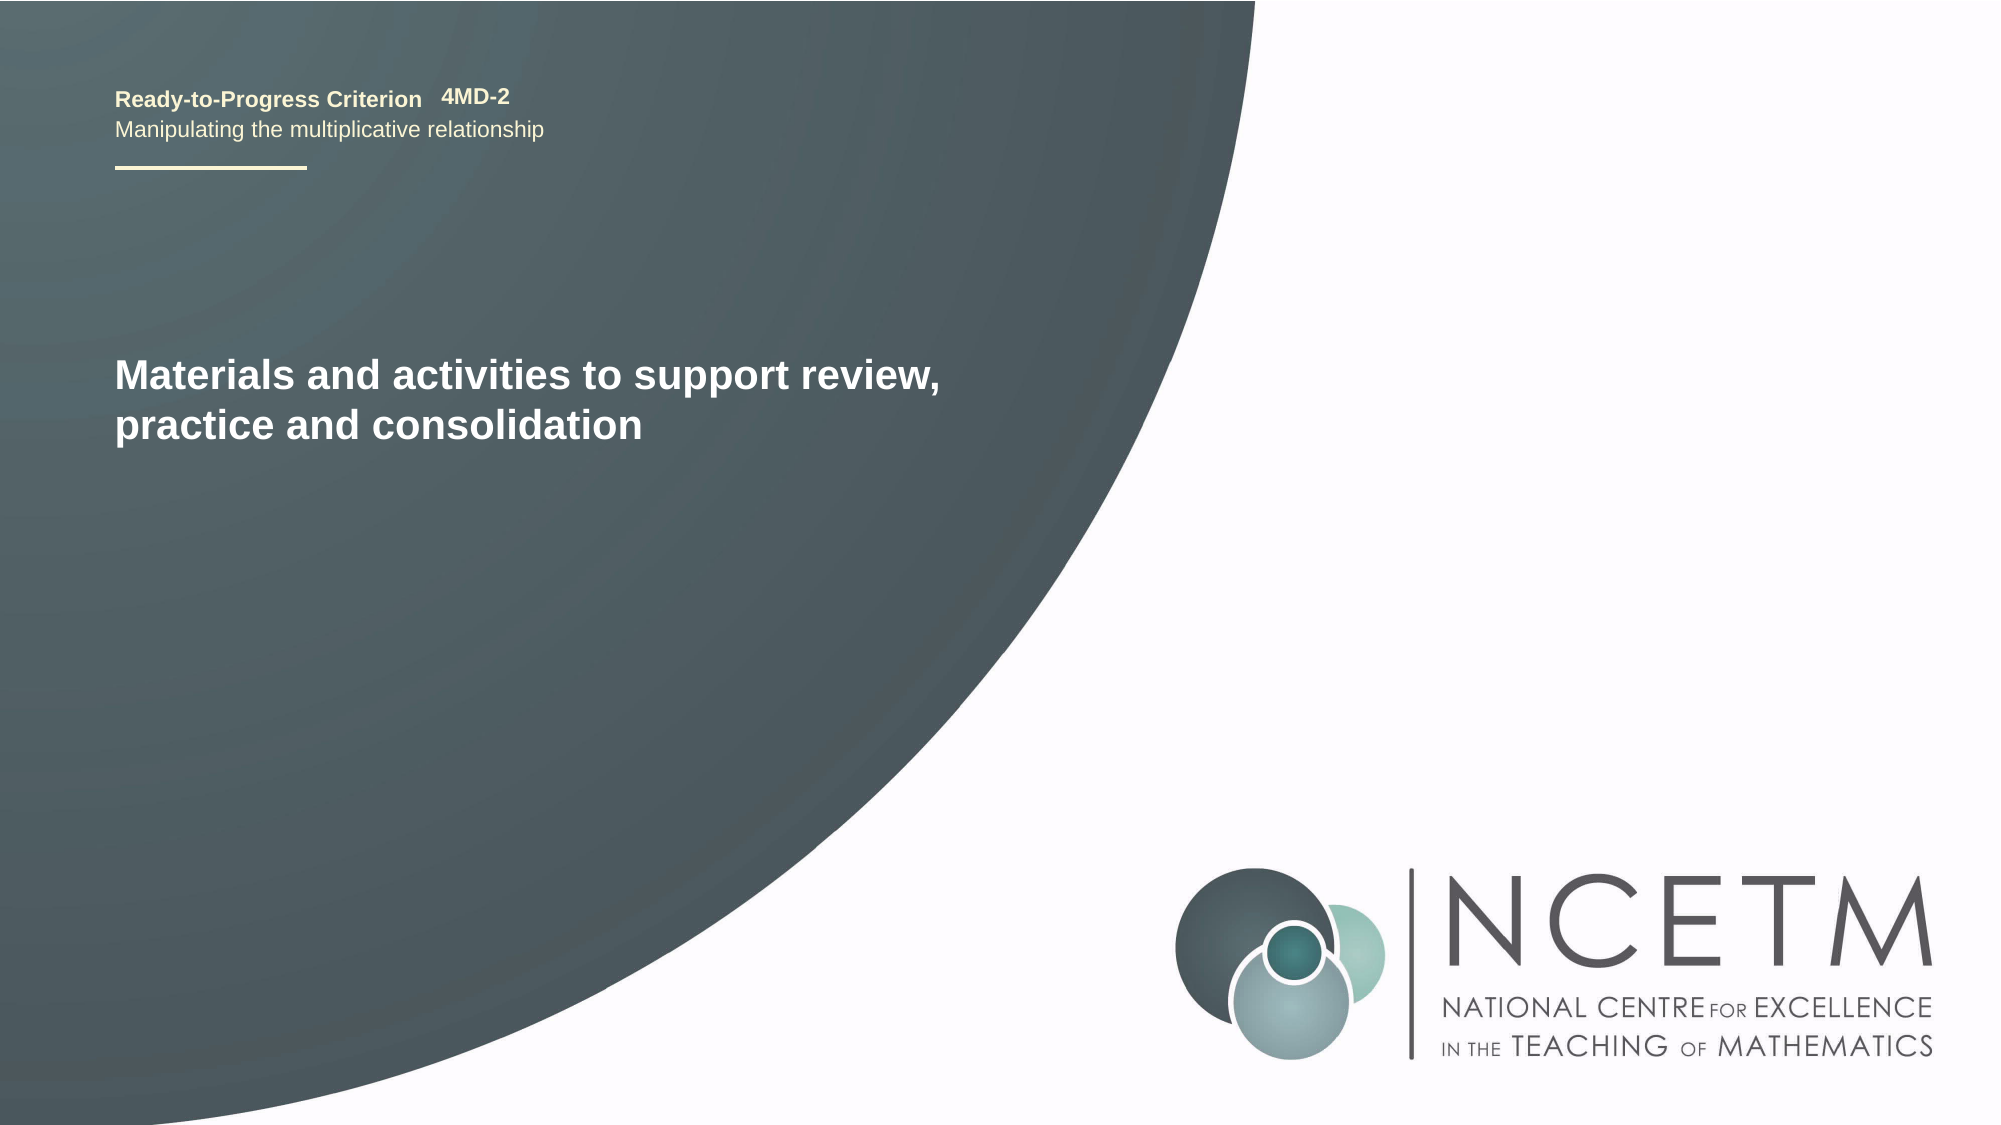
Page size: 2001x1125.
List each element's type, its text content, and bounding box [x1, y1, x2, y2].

list 4MD-2 [426, 77, 622, 127]
picture [0, 1, 2001, 1125]
list Manipulating the multiplicative relationship [99, 109, 1121, 160]
